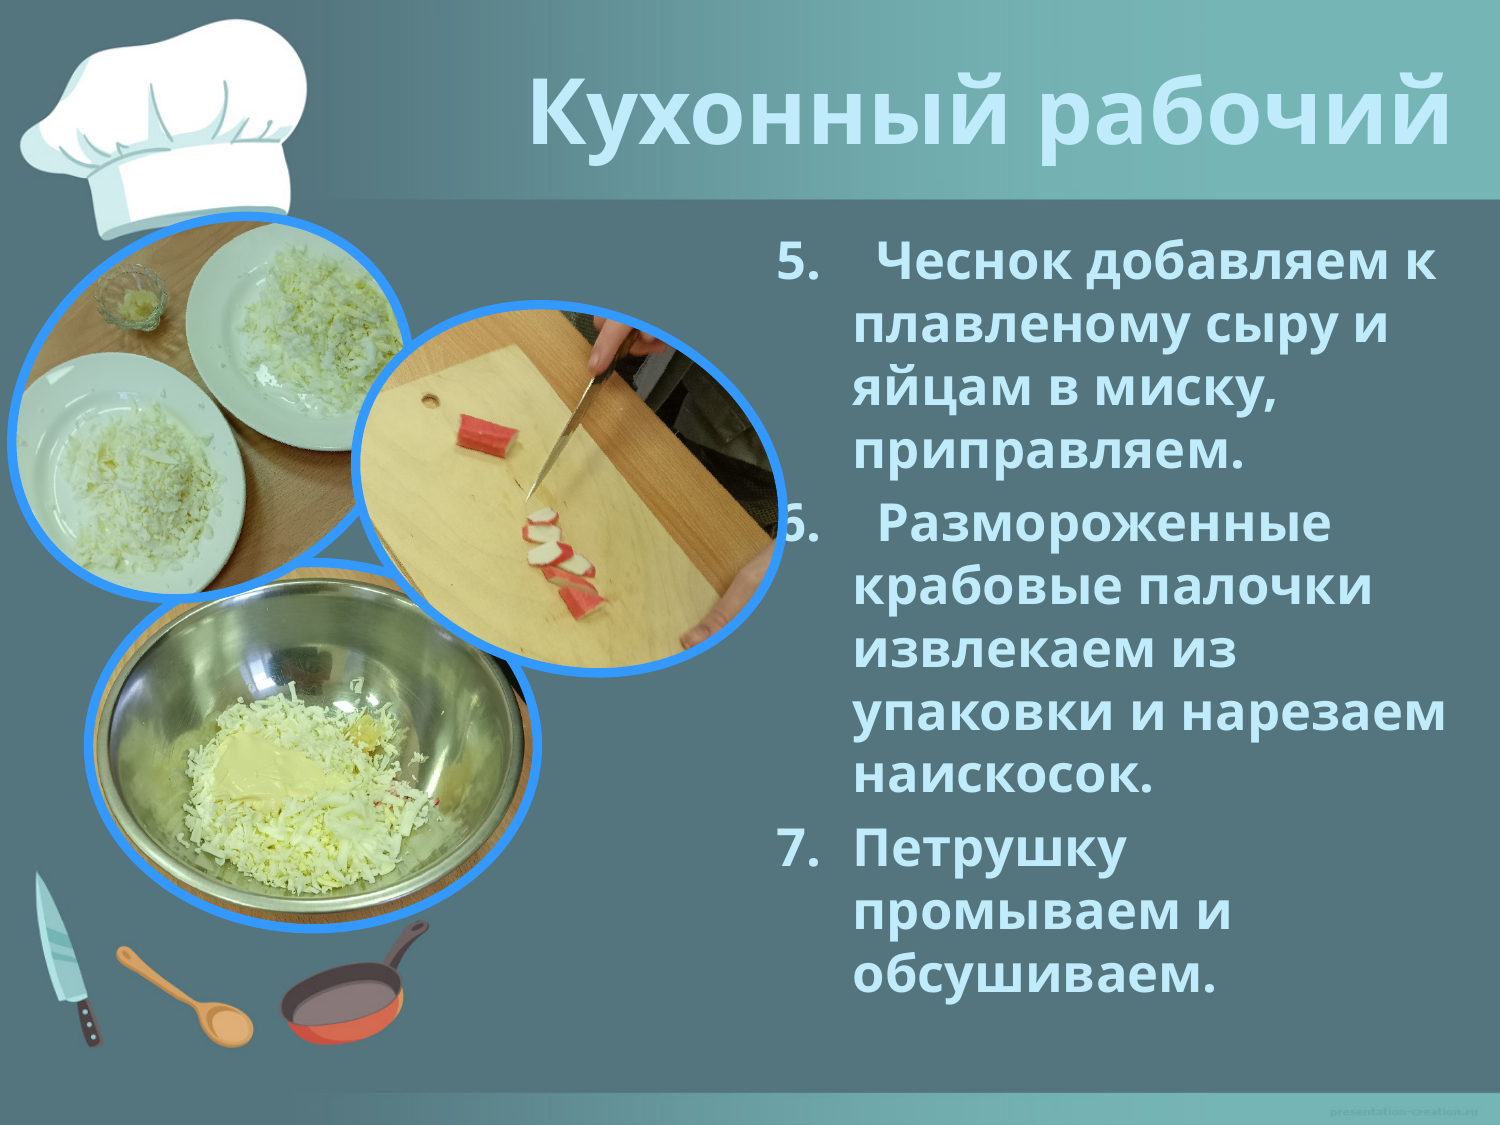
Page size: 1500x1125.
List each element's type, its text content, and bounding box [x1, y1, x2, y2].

list 5. Чеснок добавляем к плавленому сыру и яйцам в миску, приправляем. 6. Размороженные крабовые палочки извлекаем из упаковки и нарезаем наискосок. Петрушку промываем и обсушиваем. [761, 219, 1471, 1012]
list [88, 593, 538, 929]
picture [0, 0, 1500, 1125]
title Кухонный рабочий [501, 7, 1478, 209]
